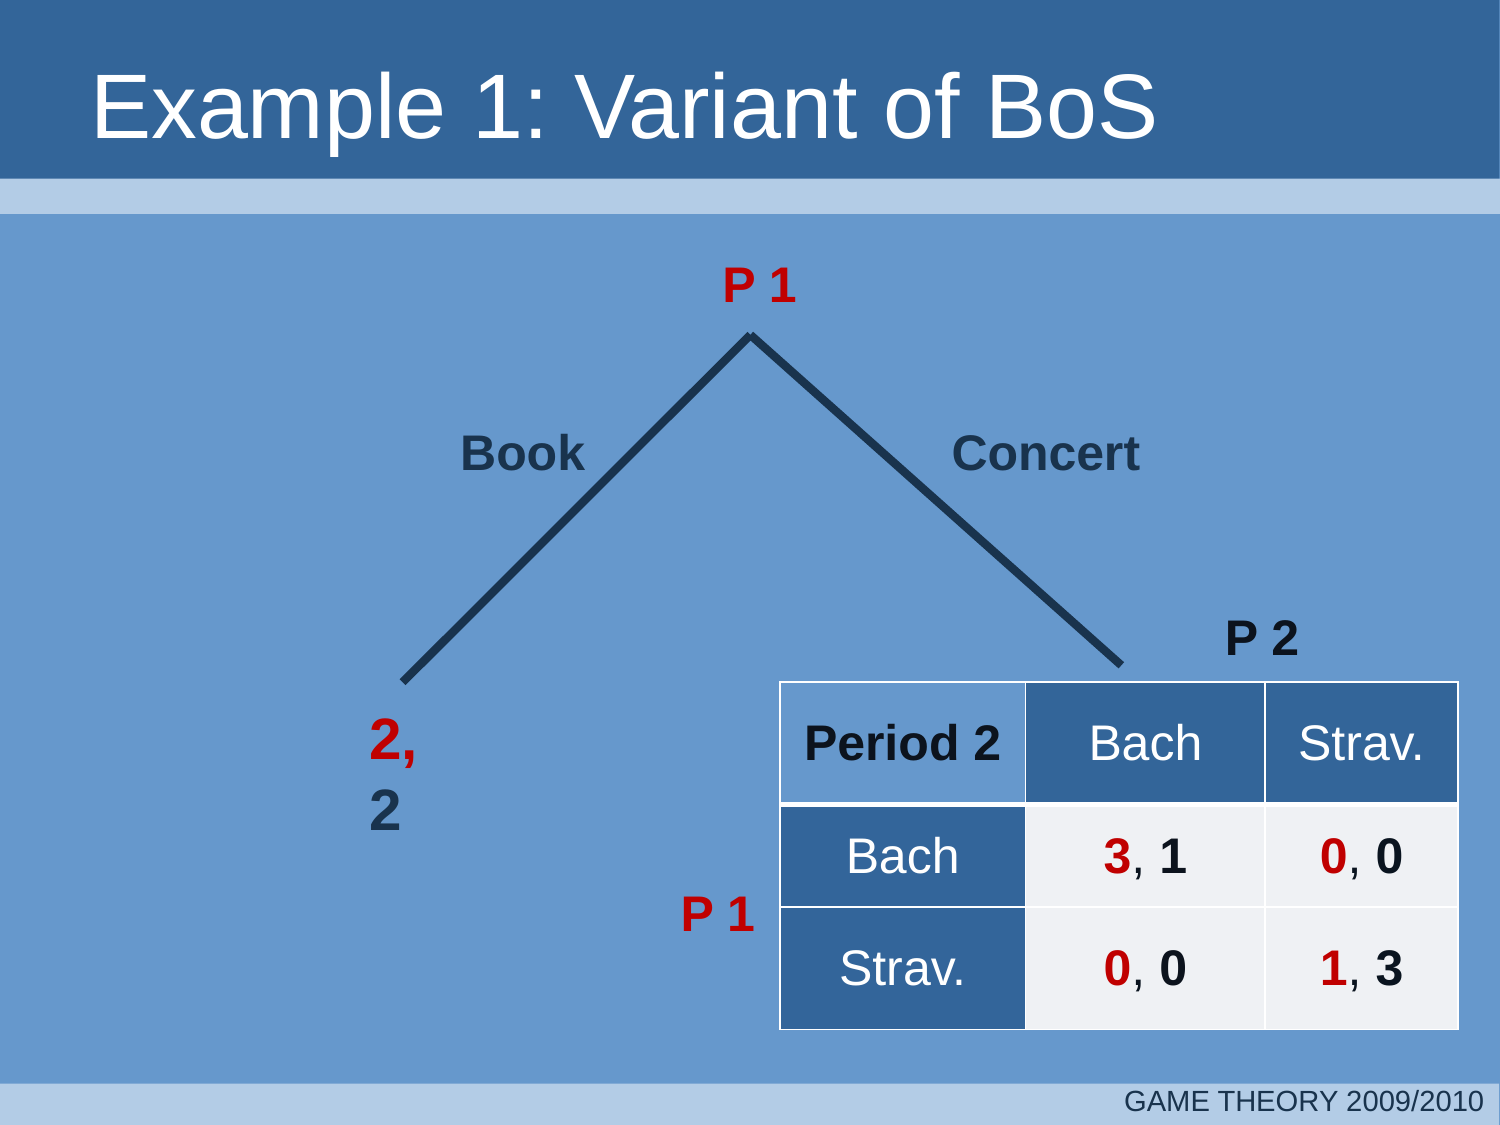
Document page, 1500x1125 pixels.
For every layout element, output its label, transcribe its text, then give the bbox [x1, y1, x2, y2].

text_box Concert [1127, 412, 1156, 488]
table_header Bach [1026, 683, 1264, 802]
table_header Period 2 [781, 691, 1025, 802]
table_cell 1, 3 [1266, 908, 1457, 1029]
table_header Strav. [1266, 683, 1457, 802]
table_cell Bach [781, 807, 1025, 906]
table_cell 0, 0 [1026, 908, 1264, 1029]
text_box GAME THEORY 2009/2010 [1109, 1075, 1500, 1125]
title Example 1: Variant of BoS [74, 42, 1436, 162]
text_box 2, 2 [354, 694, 487, 909]
table_cell 3, 1 [1026, 807, 1264, 906]
table_cell Strav. [781, 908, 1025, 1029]
text_box P 1 [702, 244, 818, 320]
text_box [402, 334, 1122, 683]
text_box P 2 [1169, 598, 1355, 674]
table_cell 0, 0 [1266, 807, 1457, 906]
text_box P 1 [660, 873, 776, 949]
